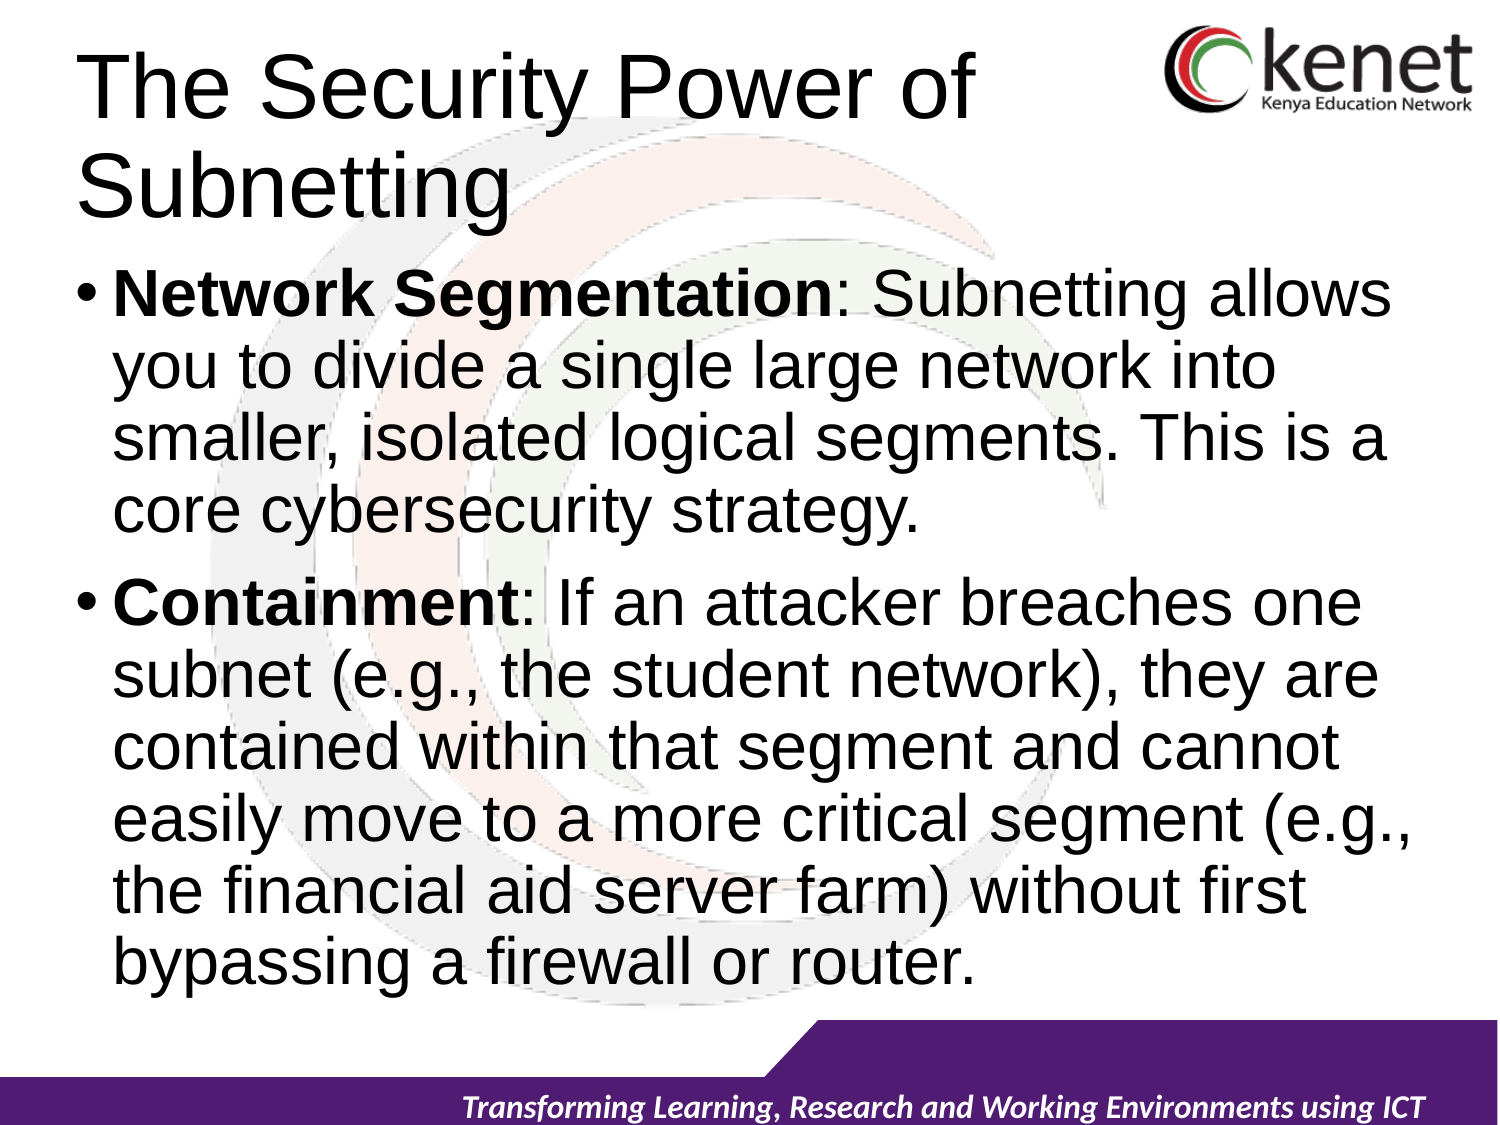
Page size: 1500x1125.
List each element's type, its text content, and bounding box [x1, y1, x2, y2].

subtitle Network Segmentation: Subnetting allows you to divide a single large network into smaller, isolated logical segments. This is a core cybersecurity strategy. Containment: If an attacker breaches one subnet (e.g., the student network), they are contained within that segment and cannot easily move to a more critical segment (e.g., the financial aid server farm) without first bypassing a firewall or router. [75, 303, 205, 956]
text_box Transforming Learning, Research and Working Environments using ICT [446, 1078, 1452, 1125]
text_box [0, 1020, 1498, 1125]
subtitle Network Segmentation: Subnetting allows you to divide a single large network into smaller, isolated logical segments. This is a core cybersecurity strategy. Containment: If an attacker breaches one subnet (e.g., the student network), they are contained within that segment and cannot easily move to a more critical segment (e.g., the financial aid server farm) without first bypassing a firewall or router. [1110, 303, 1425, 956]
picture [210, 116, 1107, 1009]
title The Security Power of Subnetting [75, 44, 1425, 233]
picture [1163, 11, 1477, 118]
